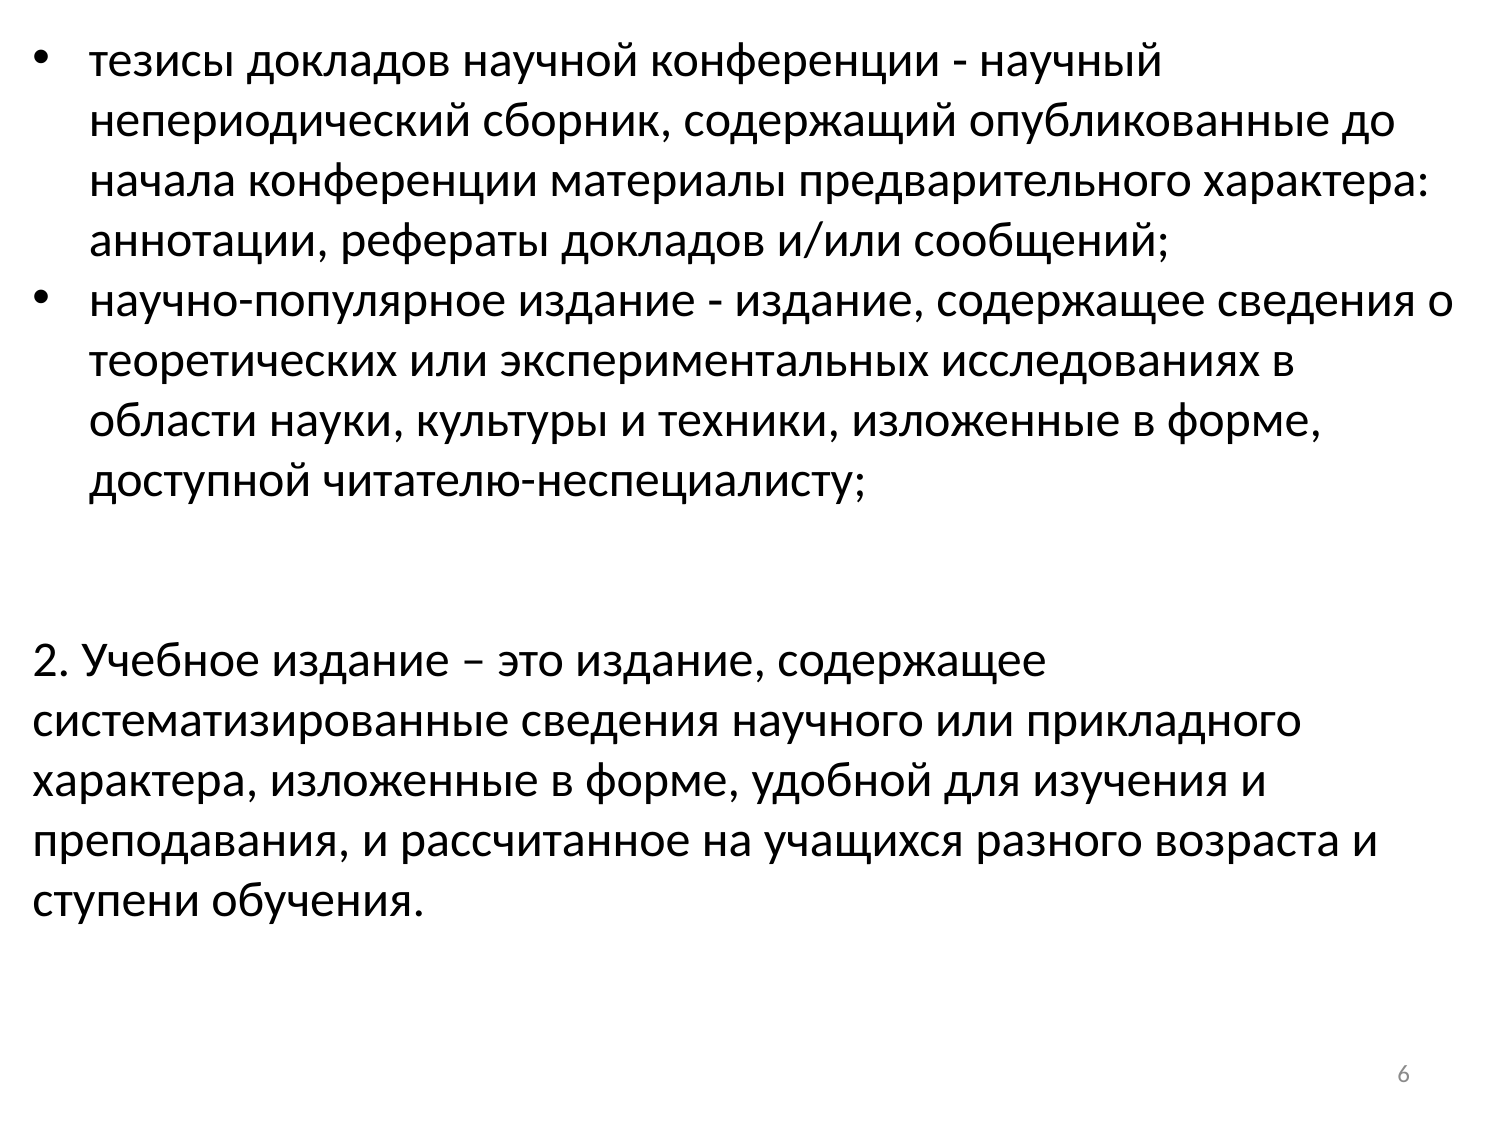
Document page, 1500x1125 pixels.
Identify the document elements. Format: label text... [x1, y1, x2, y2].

text_box тезисы докладов научной конференции ‑ научный непериодический сборник, содержащий опубликованные до начала конференции материалы предварительного характера: аннотации, рефераты докладов и/или сообщений; научно-популярное издание ‑ издание, содержащее сведения о теоретических или экспериментальных исследованиях в области науки, культуры и техники, изложенные в форме, доступной читателю-неспециалисту; 2. Учебное издание – это издание, содержащее систематизированные сведения научного или прикладного характера, изложенные в форме, удобной для изучения и преподавания, и рассчитанное на учащихся разного возраста и ступени обучения. [17, 19, 1483, 934]
slide_number 6 [1074, 1042, 1425, 1103]
